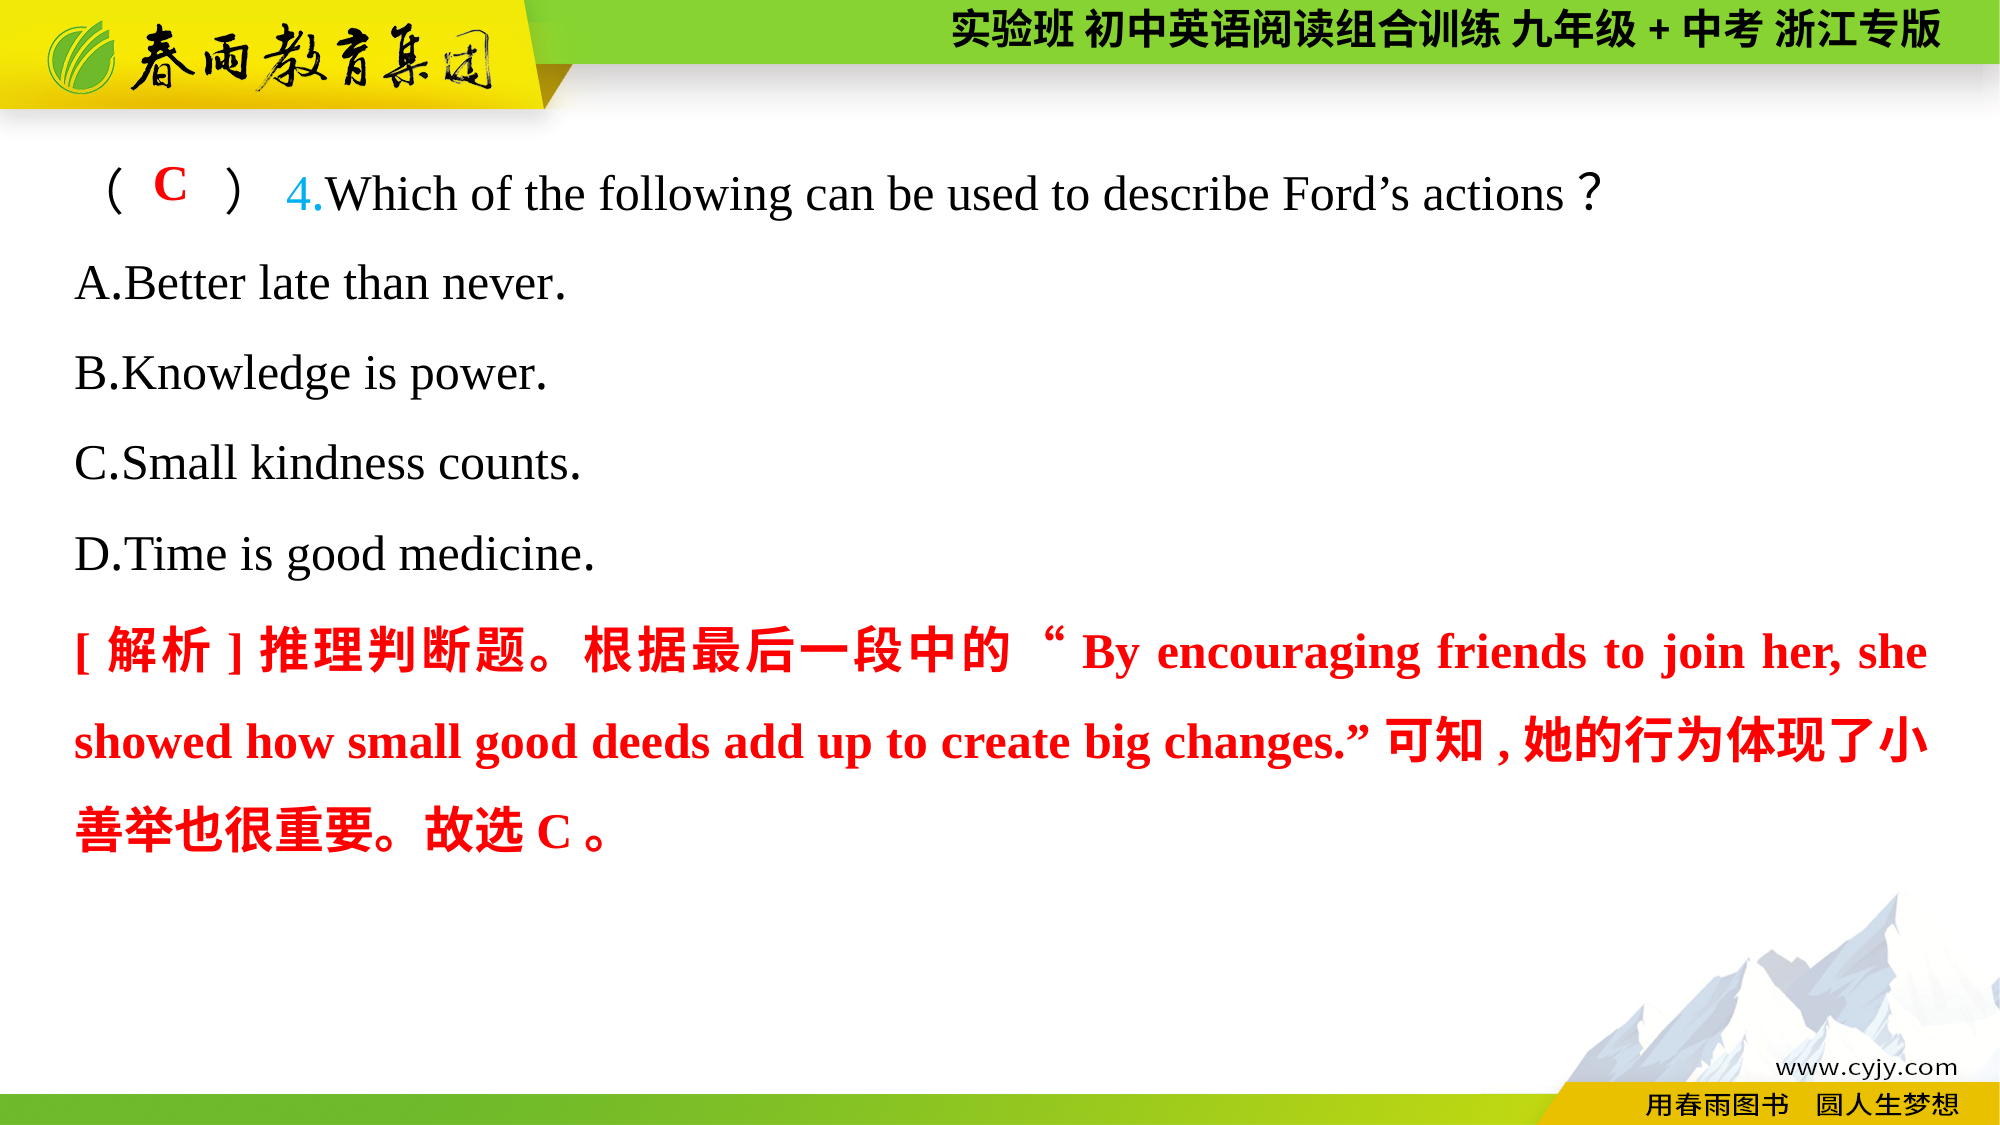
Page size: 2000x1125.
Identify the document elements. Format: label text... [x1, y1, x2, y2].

text_box [解析]推理判断题。根据最后一段中的“By encouraging friends to join her, she showed how small good deeds add up to create big changes.”可知,她的行为体现了小善举也很重要。故选C。 [59, 581, 1944, 867]
picture [0, 0, 2000, 1125]
list （ ）4.Which of the following can be used to describe Ford’s actions？ A.Better late than never. B.Knowledge is power. C.Small kindness counts. D.Time is good medicine. [59, 122, 1944, 581]
text_box C [138, 143, 204, 219]
